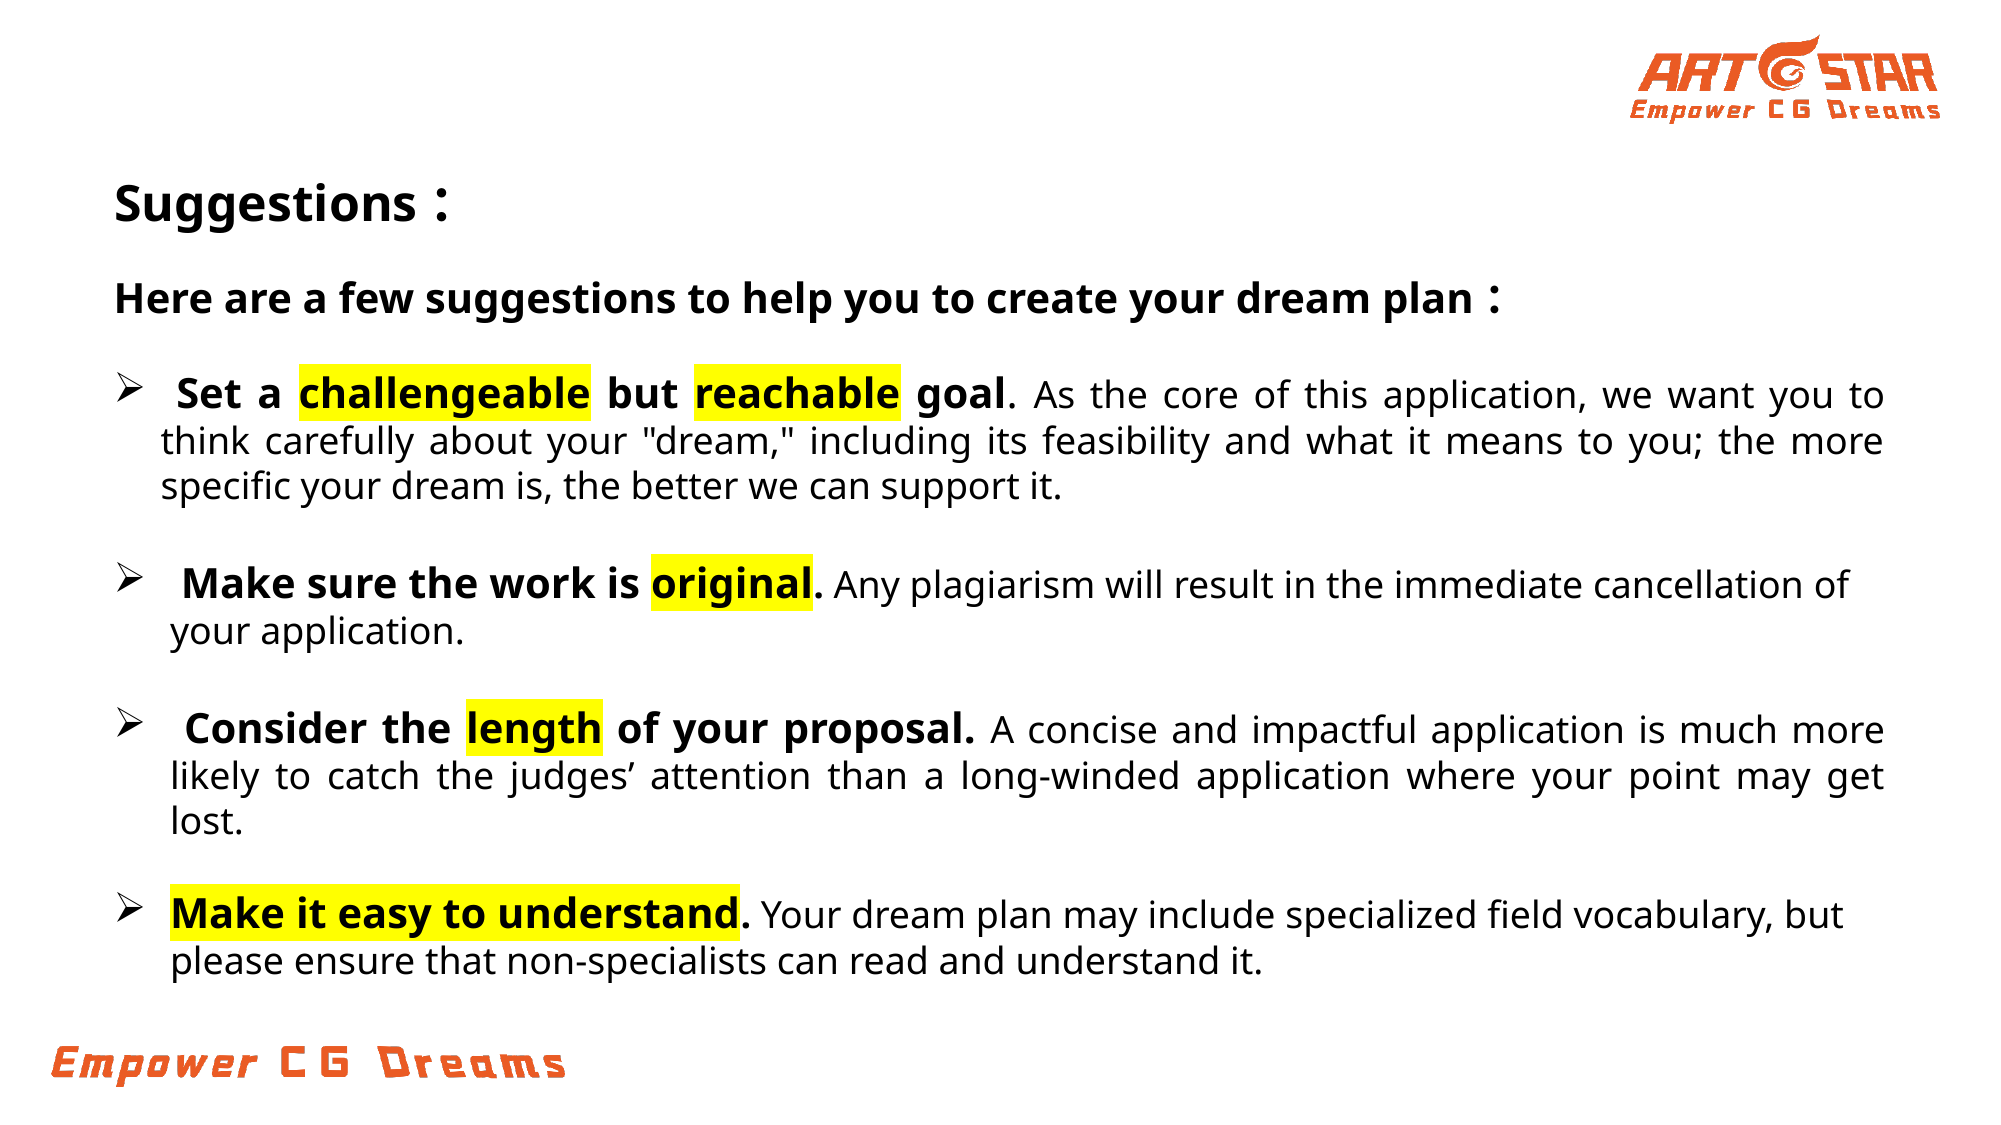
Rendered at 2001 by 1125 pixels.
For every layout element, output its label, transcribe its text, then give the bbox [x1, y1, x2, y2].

text_box Suggestions： [99, 147, 1077, 242]
text_box Here are a few suggestions to help you to create your dream plan： Set a challengeable but reachable goal. As the core of this application, we want you to think carefully about your "dream," including its feasibility and what it means to you; the more specific your dream is, the better we can support it. Make sure the work is original. Any plagiarism will result in the immediate cancellation of your application. Consider the length of your proposal. A concise and impactful application is much more likely to catch the judges’ attention than a long-winded application where your point may get lost. Make it easy to understand. Your dream plan may include specialized field vocabulary, but please ensure that non-specialists can read and understand it. [99, 264, 1901, 990]
picture [51, 1039, 565, 1087]
picture [1630, 34, 1940, 124]
